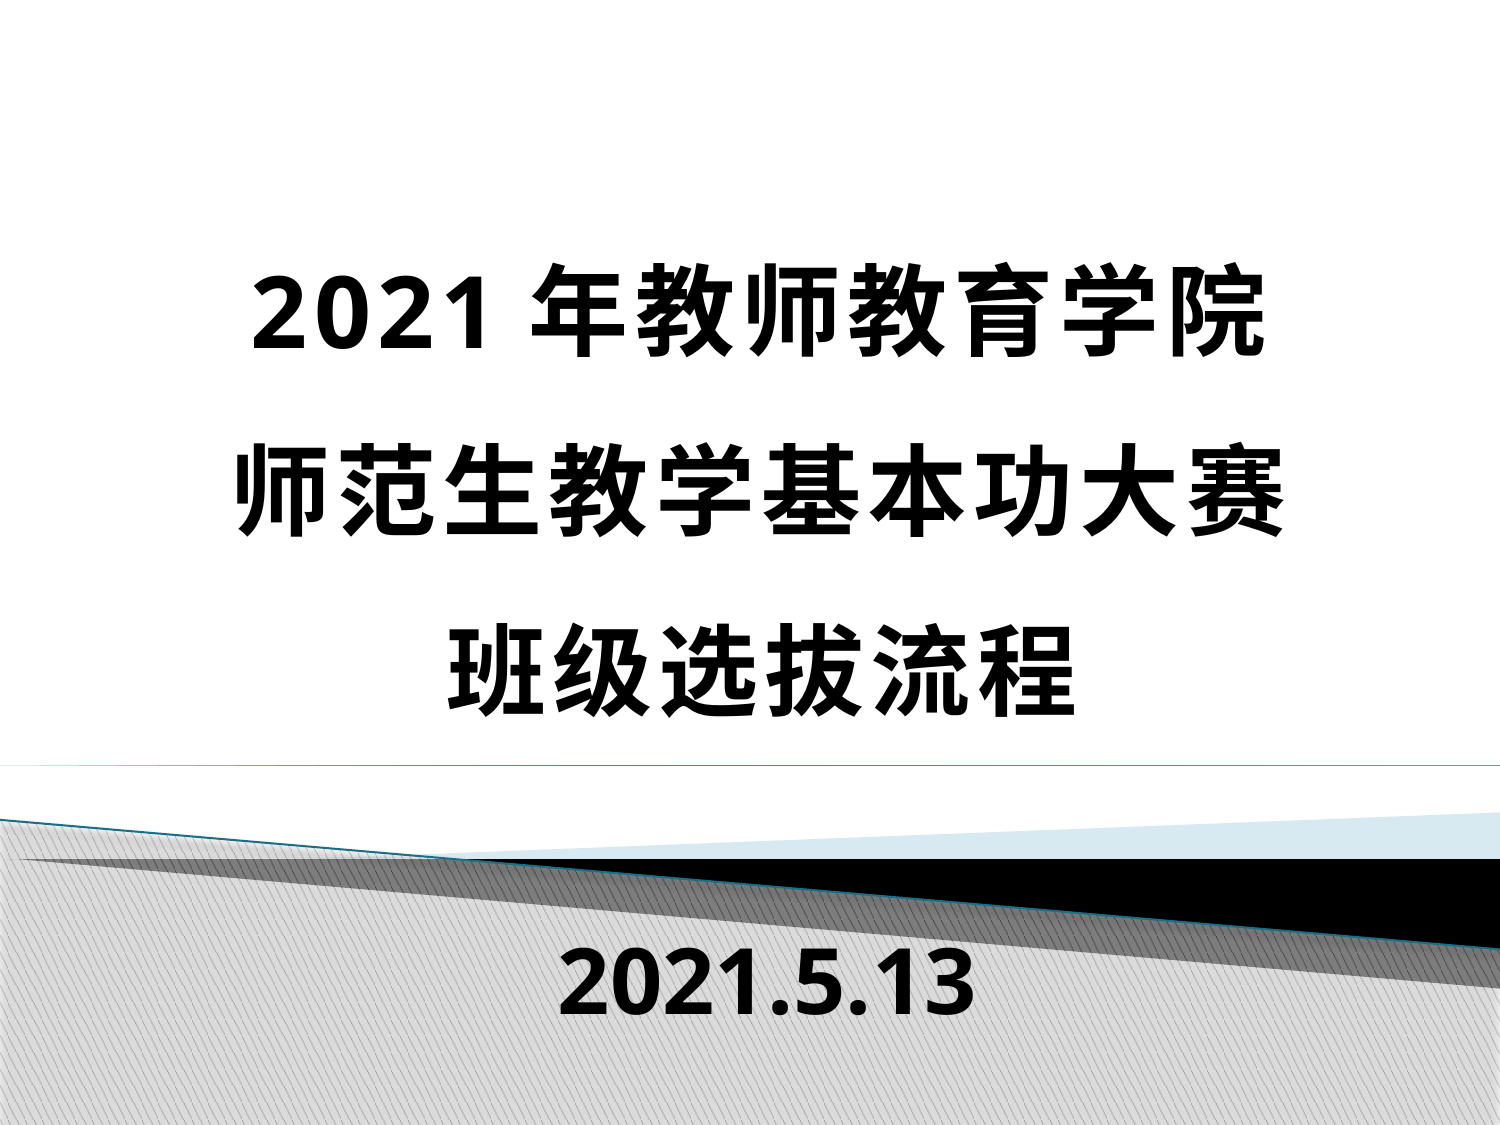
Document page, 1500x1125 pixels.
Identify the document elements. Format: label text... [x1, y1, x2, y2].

picture [5, 859, 1500, 989]
title 2021年教师教育学院 师范生教学基本功大赛 班级选拔流程 [112, 172, 1412, 737]
text_box 2021.5.13 [478, 915, 1058, 1041]
